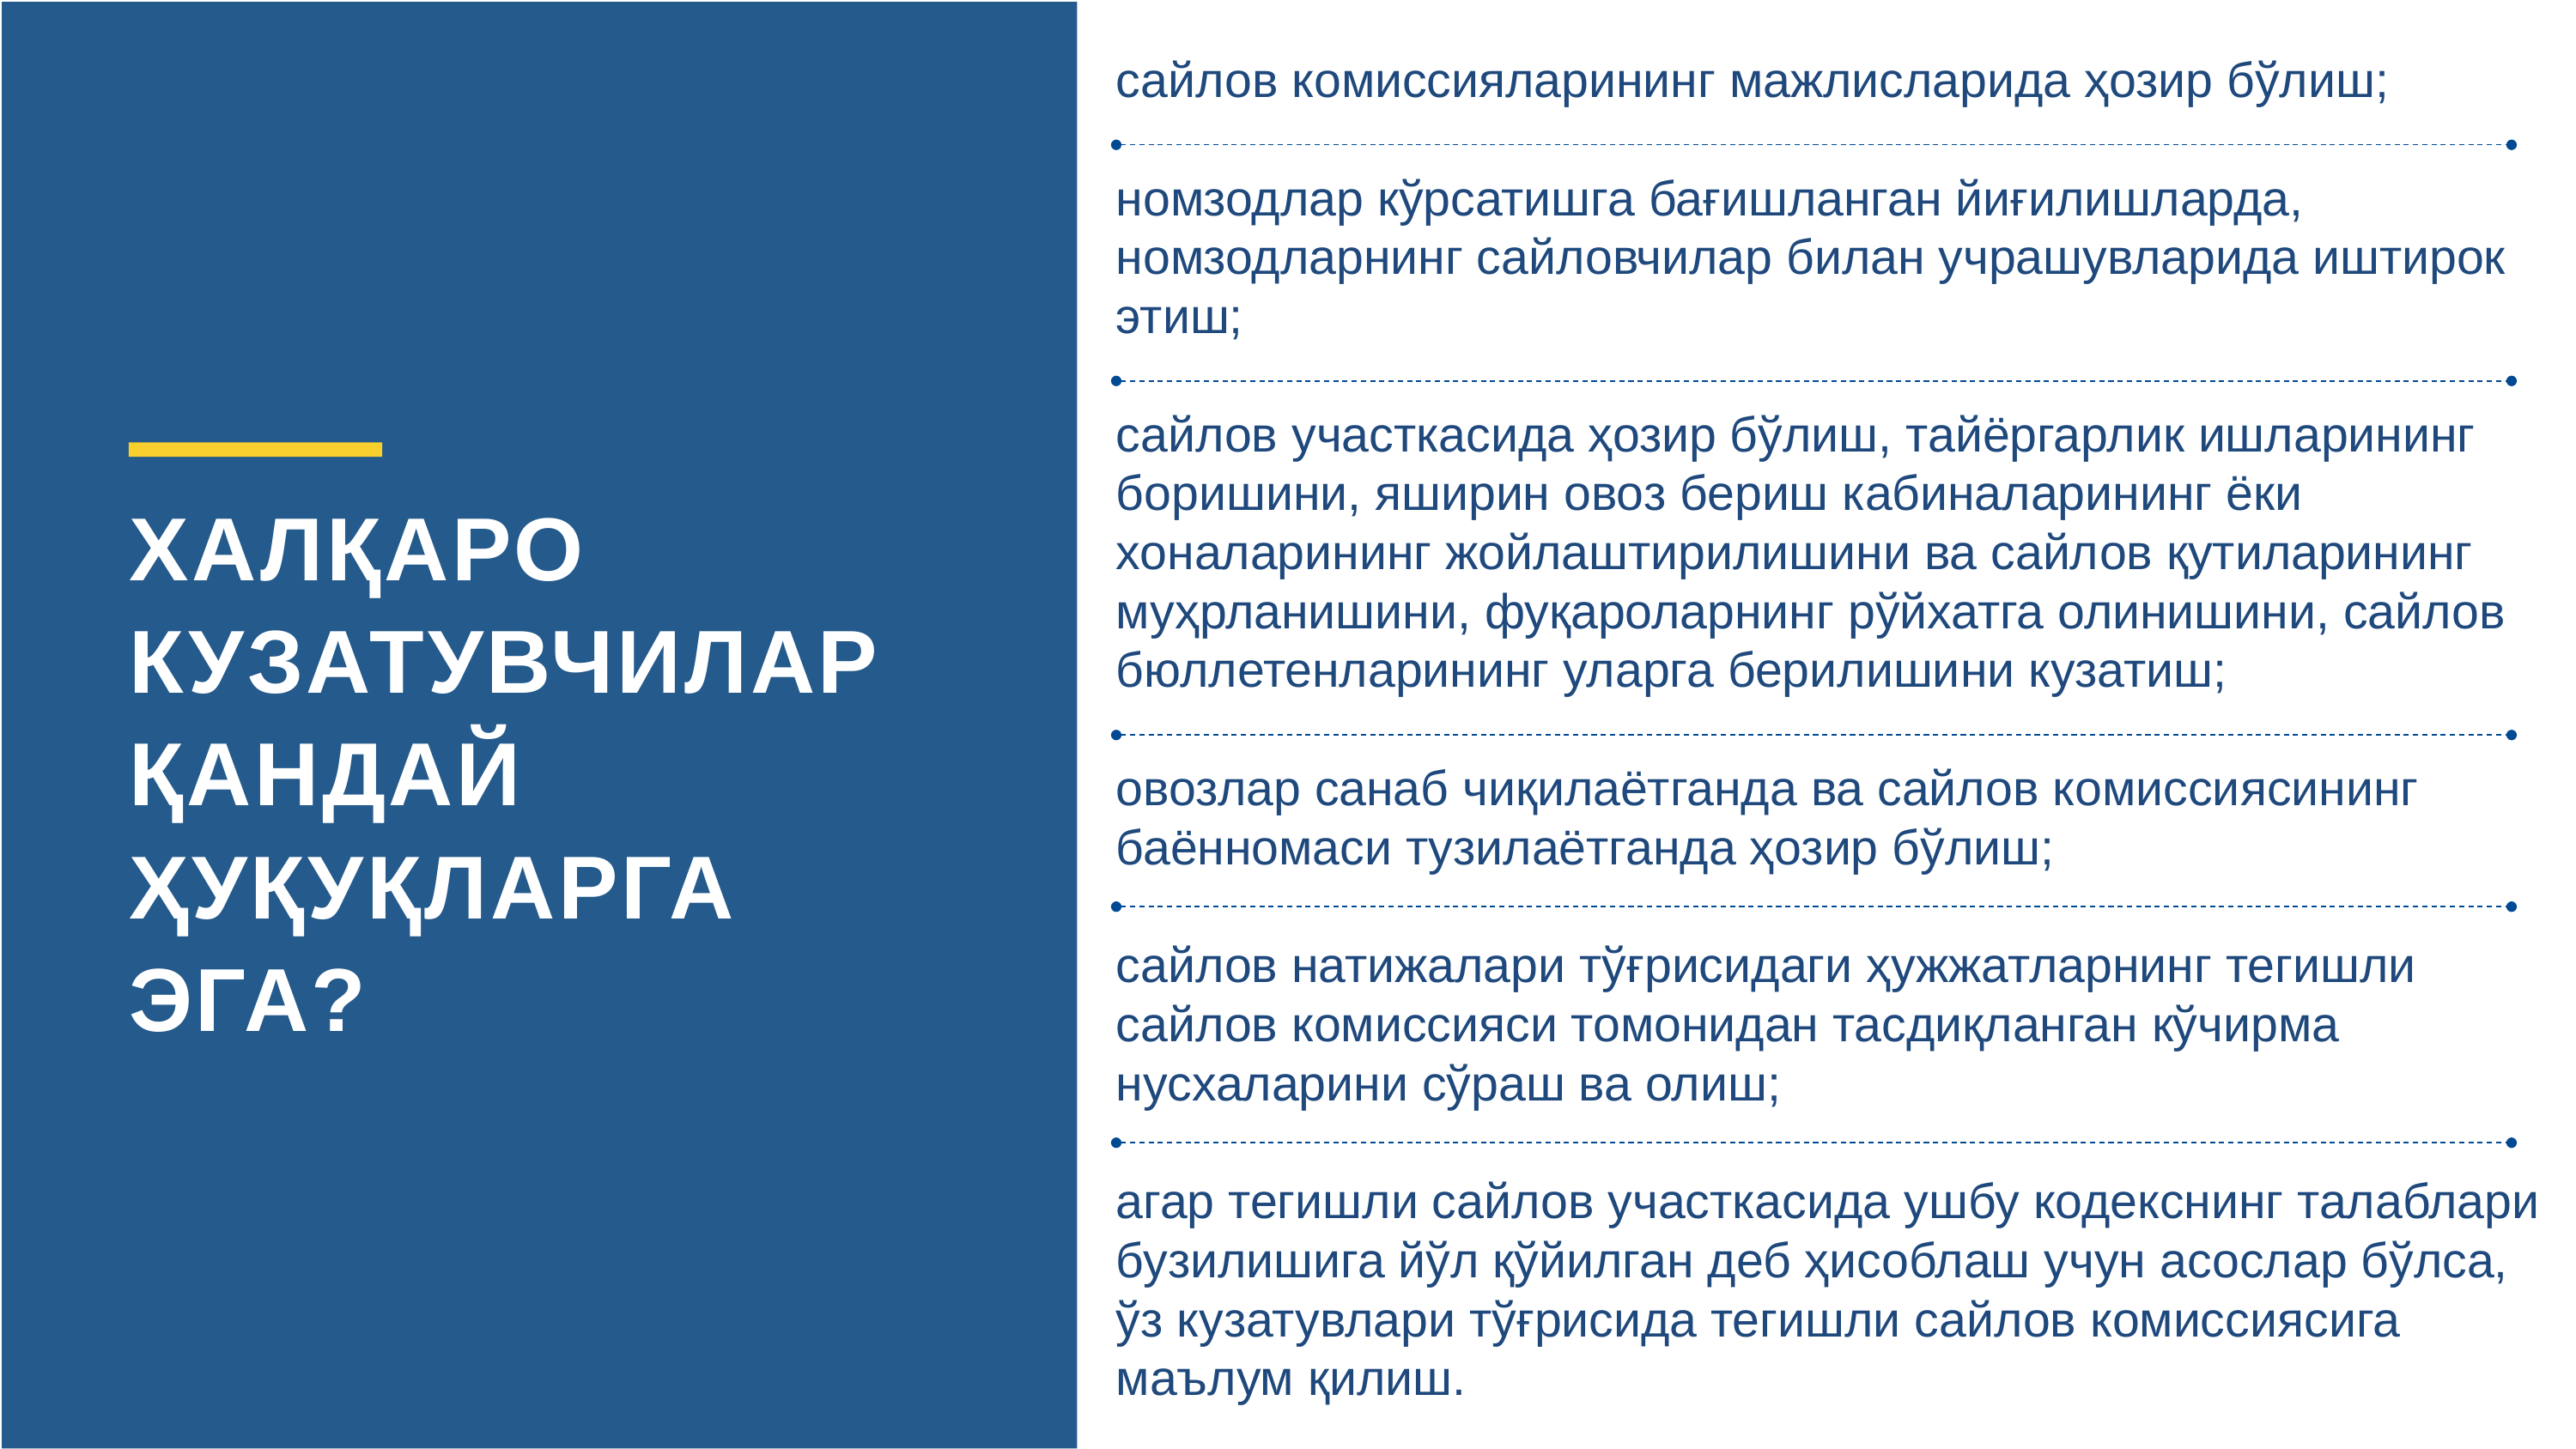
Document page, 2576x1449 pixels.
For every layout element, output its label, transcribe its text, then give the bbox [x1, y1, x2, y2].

text_box ХАЛҚАРО КУЗАТУВЧИЛАР ҚАНДАЙ ҲУҚУҚЛАРГА ЭГА? [128, 485, 969, 1050]
text_box [128, 442, 383, 458]
text_box cайлов комиссияларининг мажлисларида ҳозир бўлиш; номзодлар кўрсатишга бағишланган йиғилишларда, номзодларнинг сайловчилар билан учрашувларида иштирок этиш; сайлов участкасида ҳозир бўлиш, тайёргарлик ишларининг боришини, яширин овоз бериш кабиналарининг ёки хоналарининг жойлаштирилишини ва сайлов қутиларининг муҳрланишини, фуқароларнинг рўйхатга олинишини, сайлов бюллетенларининг уларга берилишини кузатиш; овозлар санаб чиқилаётганда ва сайлов комиссиясининг баённомаси тузилаётганда ҳозир бўлиш; сайлов натижалари тўғрисидаги ҳужжатларнинг тегишли сайлов комиссияси томонидан тасдиқланган кўчирма нусхаларини сўраш ва олиш; агар тегишли сайлов участкасида ушбу кодекснинг талаблари бузилишига йўл қўйилган деб ҳисоблаш учун асослар бўлса, ўз кузатувлари тўғрисида тегишли сайлов комиссиясига маълум қилиш. [1115, 48, 2555, 1406]
text_box [2, 2, 1078, 1449]
